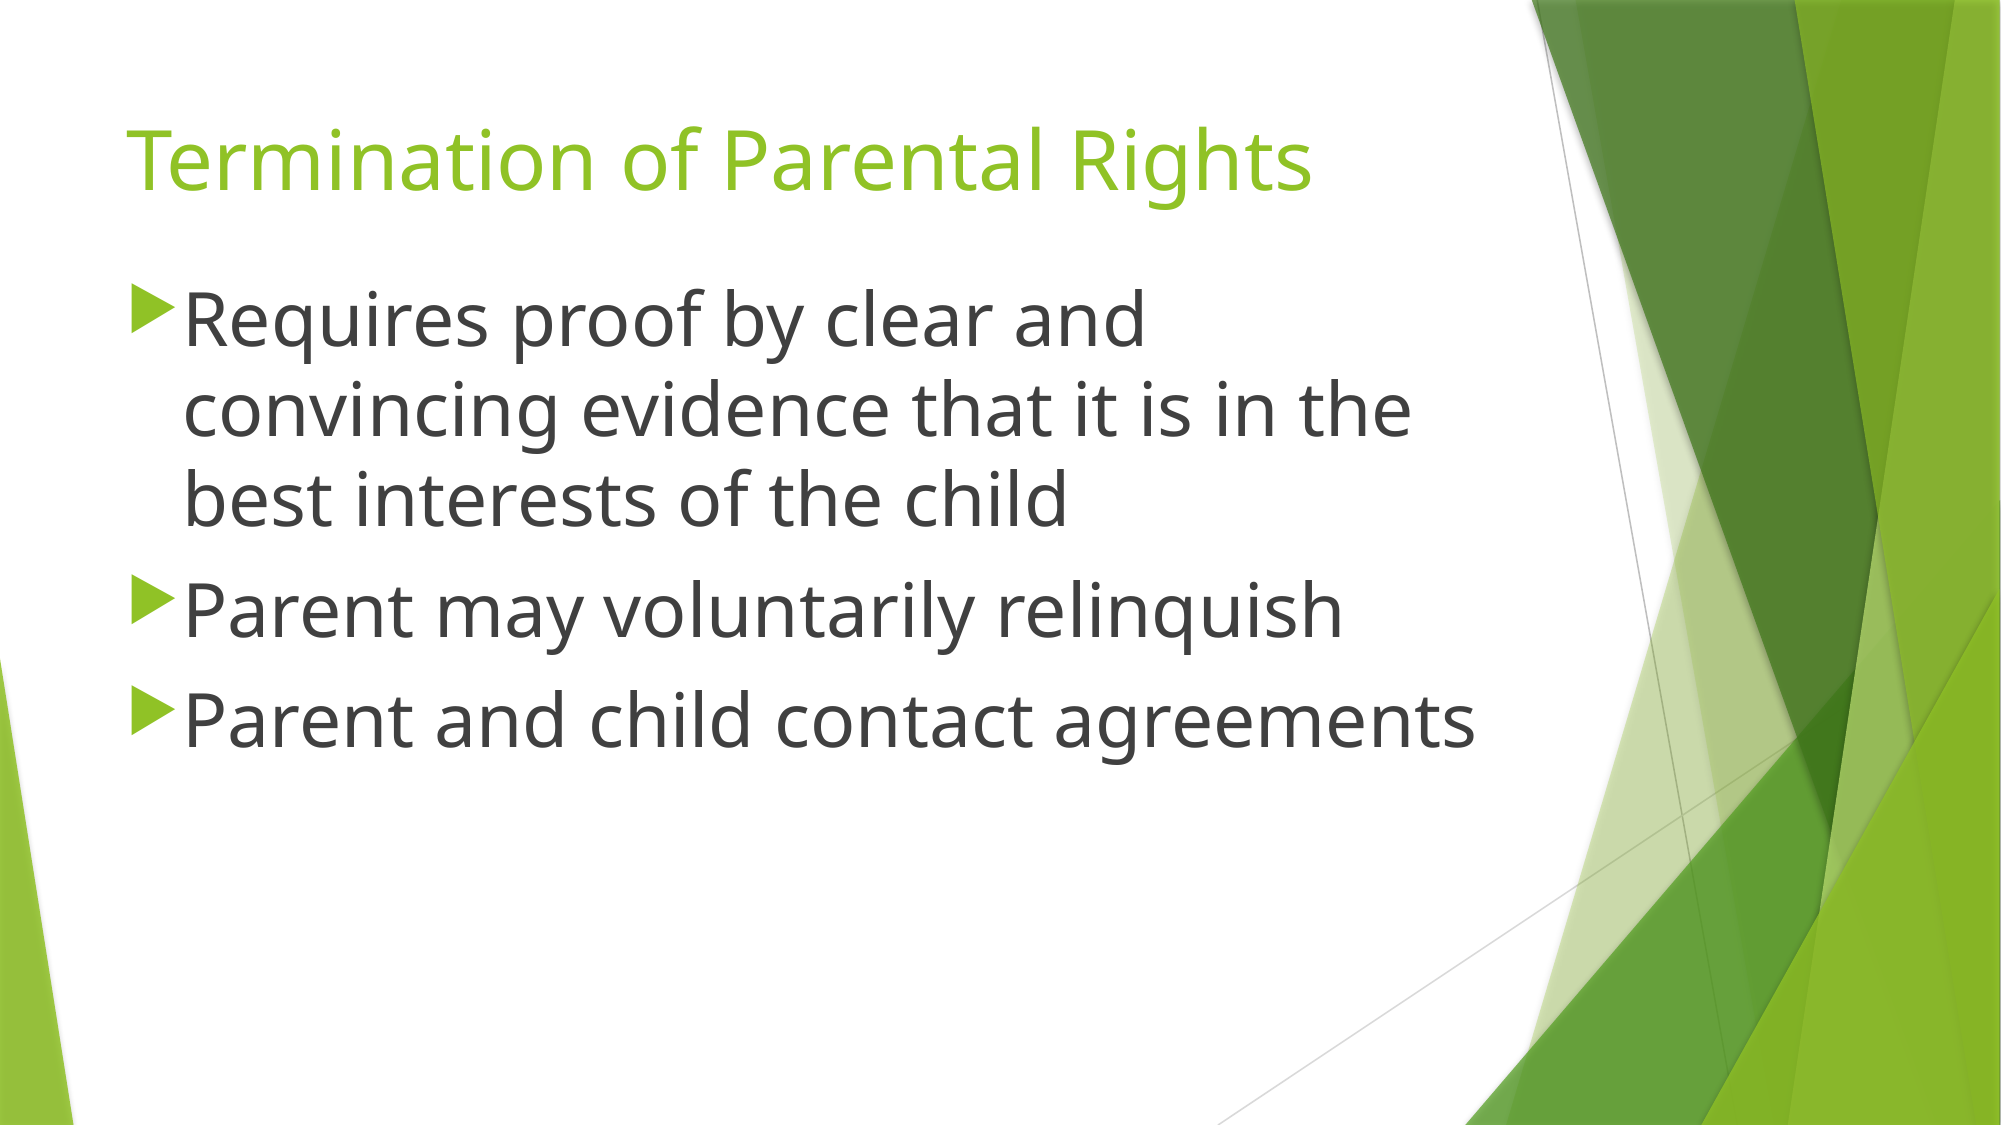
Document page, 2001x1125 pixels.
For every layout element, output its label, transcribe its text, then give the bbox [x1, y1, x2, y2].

title Termination of Parental Rights [111, 99, 1522, 263]
list Requires proof by clear and convincing evidence that it is in the best interests of the child Parent may voluntarily relinquish Parent and child contact agreements [111, 263, 1522, 901]
